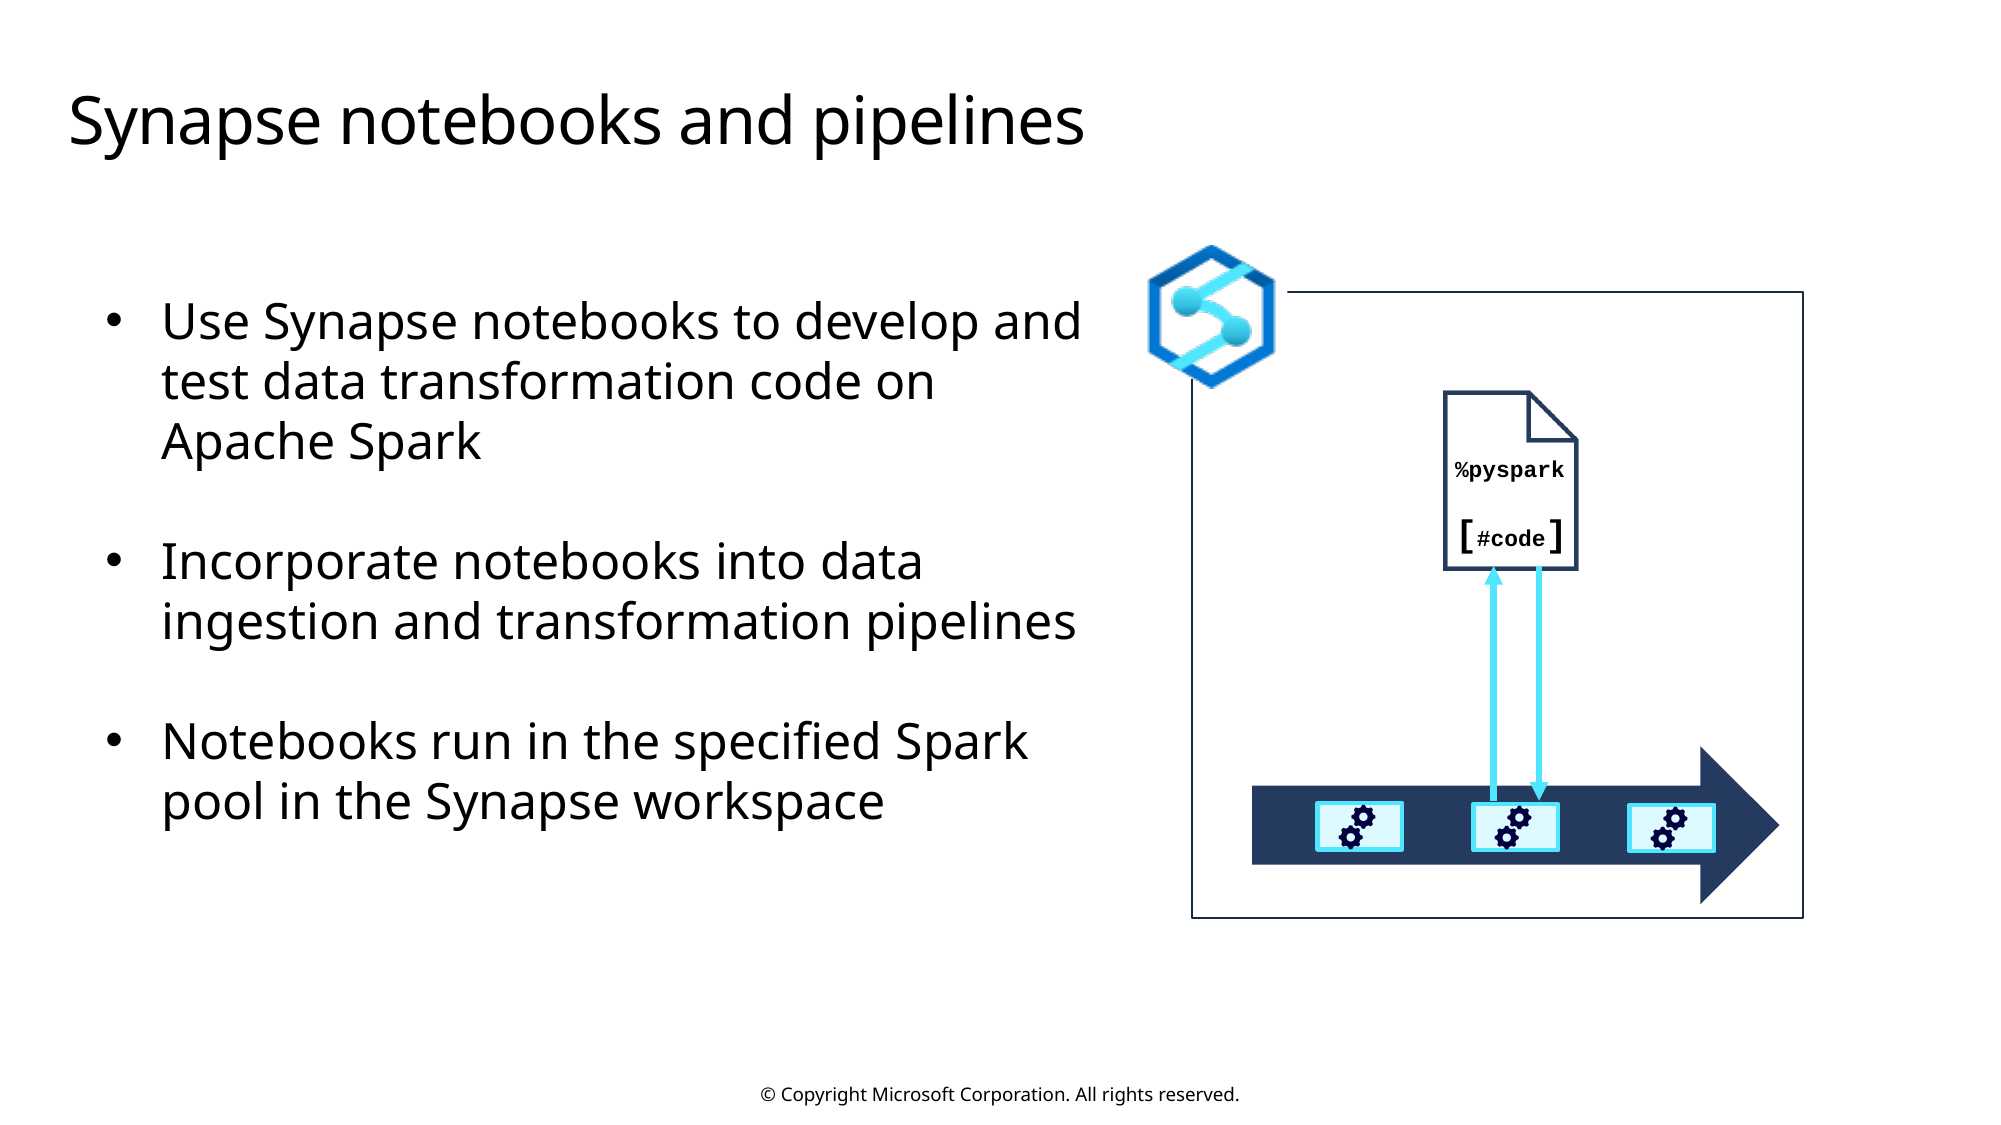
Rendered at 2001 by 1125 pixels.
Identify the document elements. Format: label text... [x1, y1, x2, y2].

title Synapse notebooks and pipelines [68, 72, 1930, 184]
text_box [1137, 245, 1804, 919]
text_box Use Synapse notebooks to develop and test data transformation code on Apache Spark Incorporate notebooks into data ingestion and transformation pipelines Notebooks run in the specified Spark pool in the Synapse workspace [90, 282, 1134, 837]
